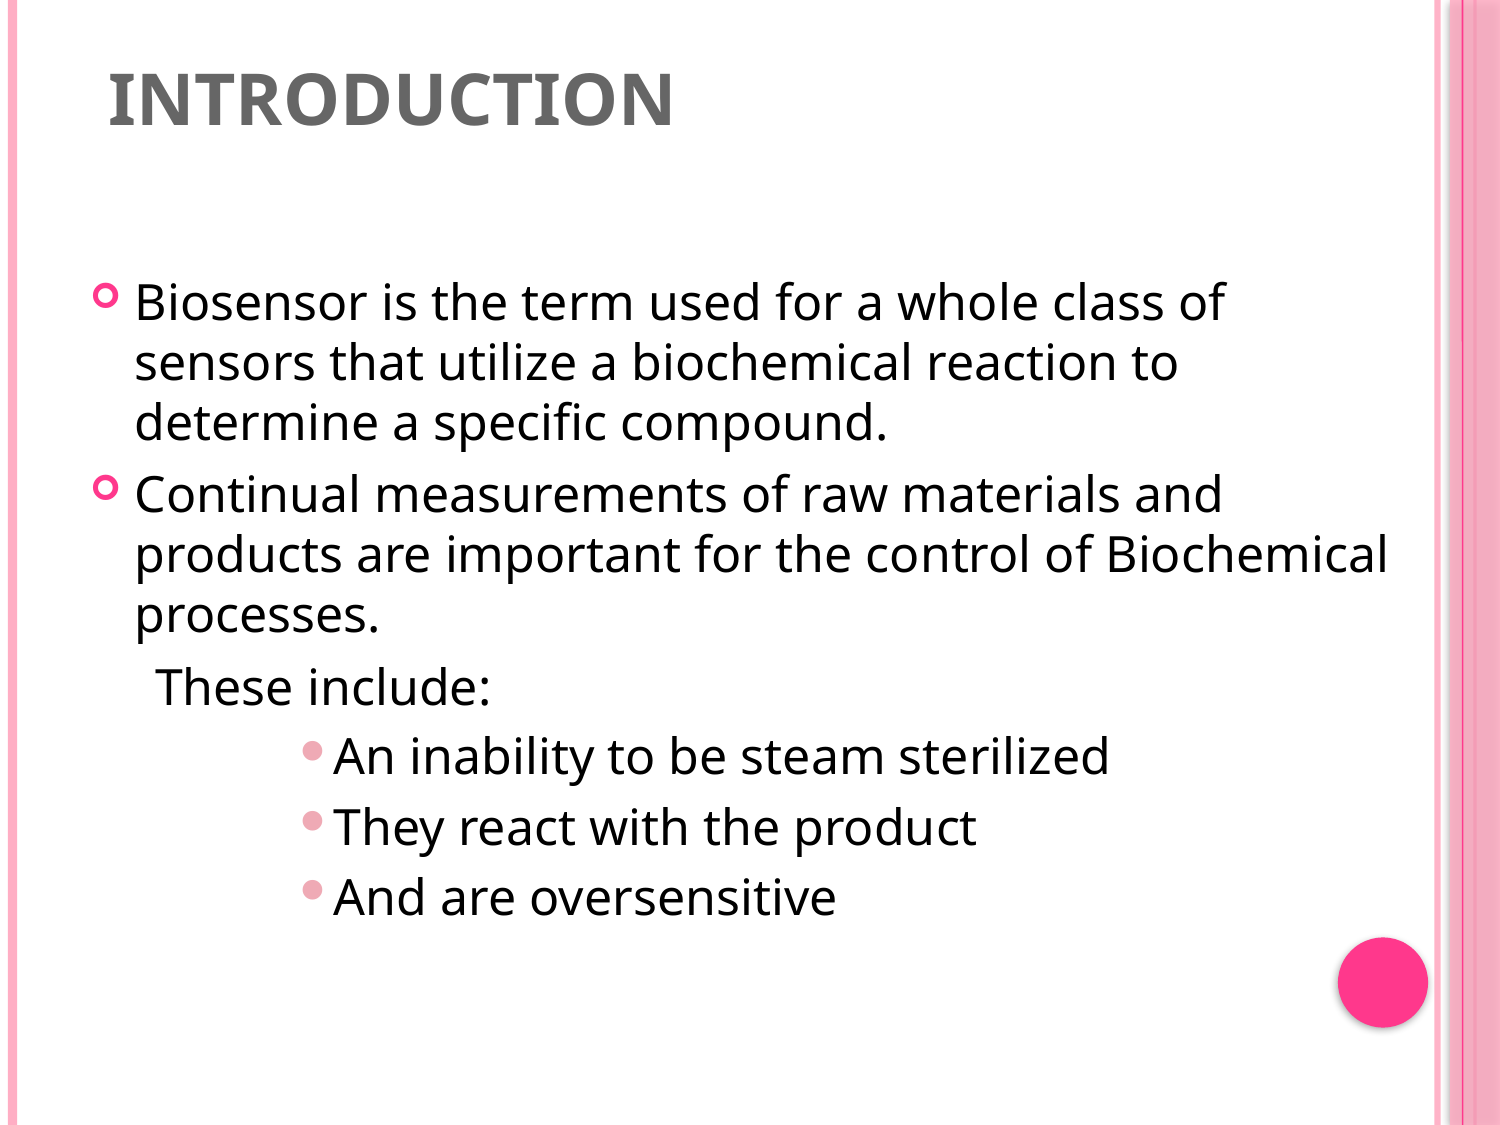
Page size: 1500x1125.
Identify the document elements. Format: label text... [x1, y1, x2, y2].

title Introduction [75, 45, 1300, 233]
list Biosensor is the term used for a whole class of sensors that utilize a biochemical reaction to determine a specific compound. Continual measurements of raw materials and products are important for the control of Biochemical processes. These include: An inability to be steam sterilized They react with the product And are oversensitive [74, 262, 1426, 1088]
